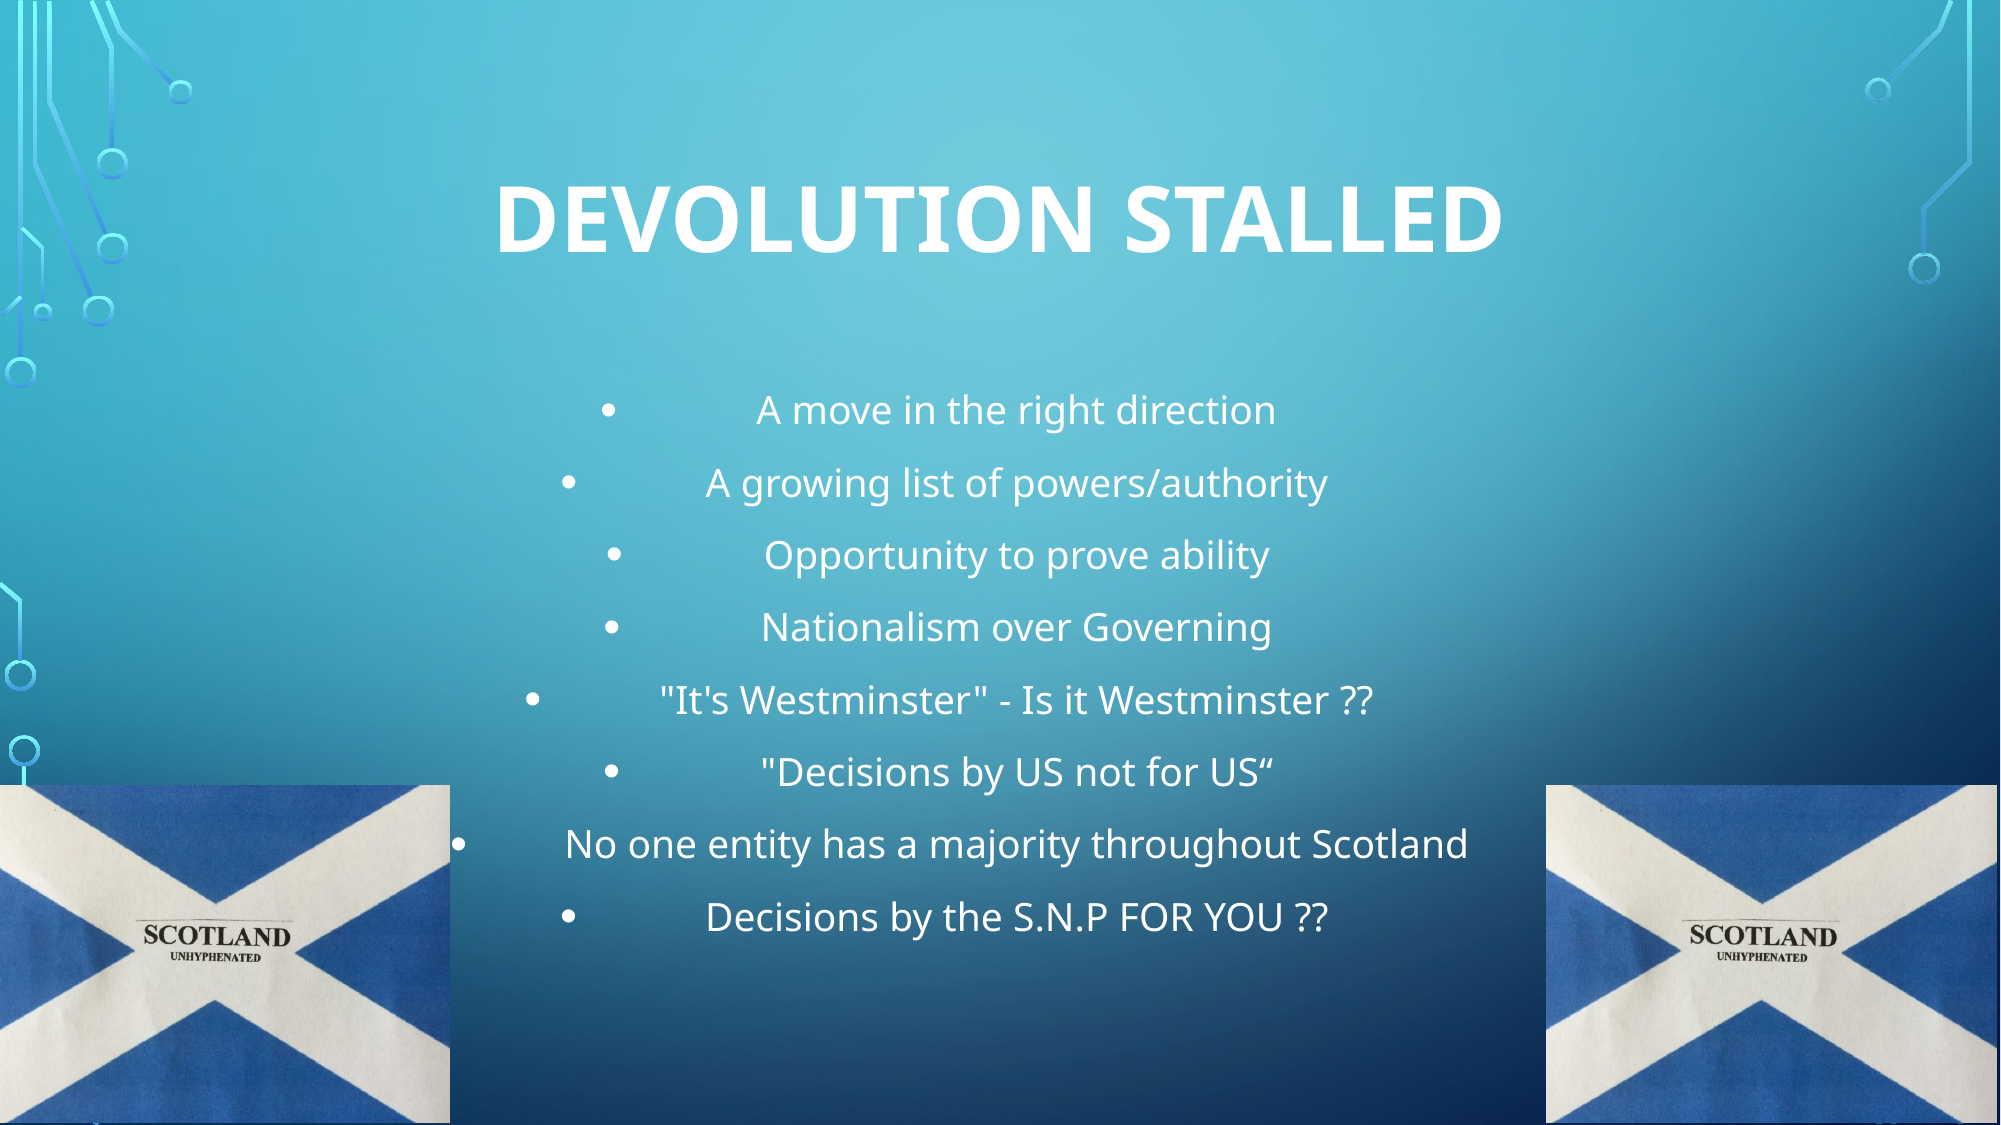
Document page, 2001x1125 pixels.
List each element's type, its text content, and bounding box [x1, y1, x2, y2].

picture [1546, 785, 1998, 1124]
picture [0, 785, 451, 1124]
title DEVOLUTION STALLED [187, 101, 1813, 344]
list A move in the right direction A growing list of powers/authority Opportunity to prove ability Nationalism over Governing "It's Westminster" - Is it Westminster ?? "Decisions by US not for US“ No one entity has a majority throughout Scotland Decisions by the S.N.P FOR YOU ?? [187, 369, 1813, 950]
